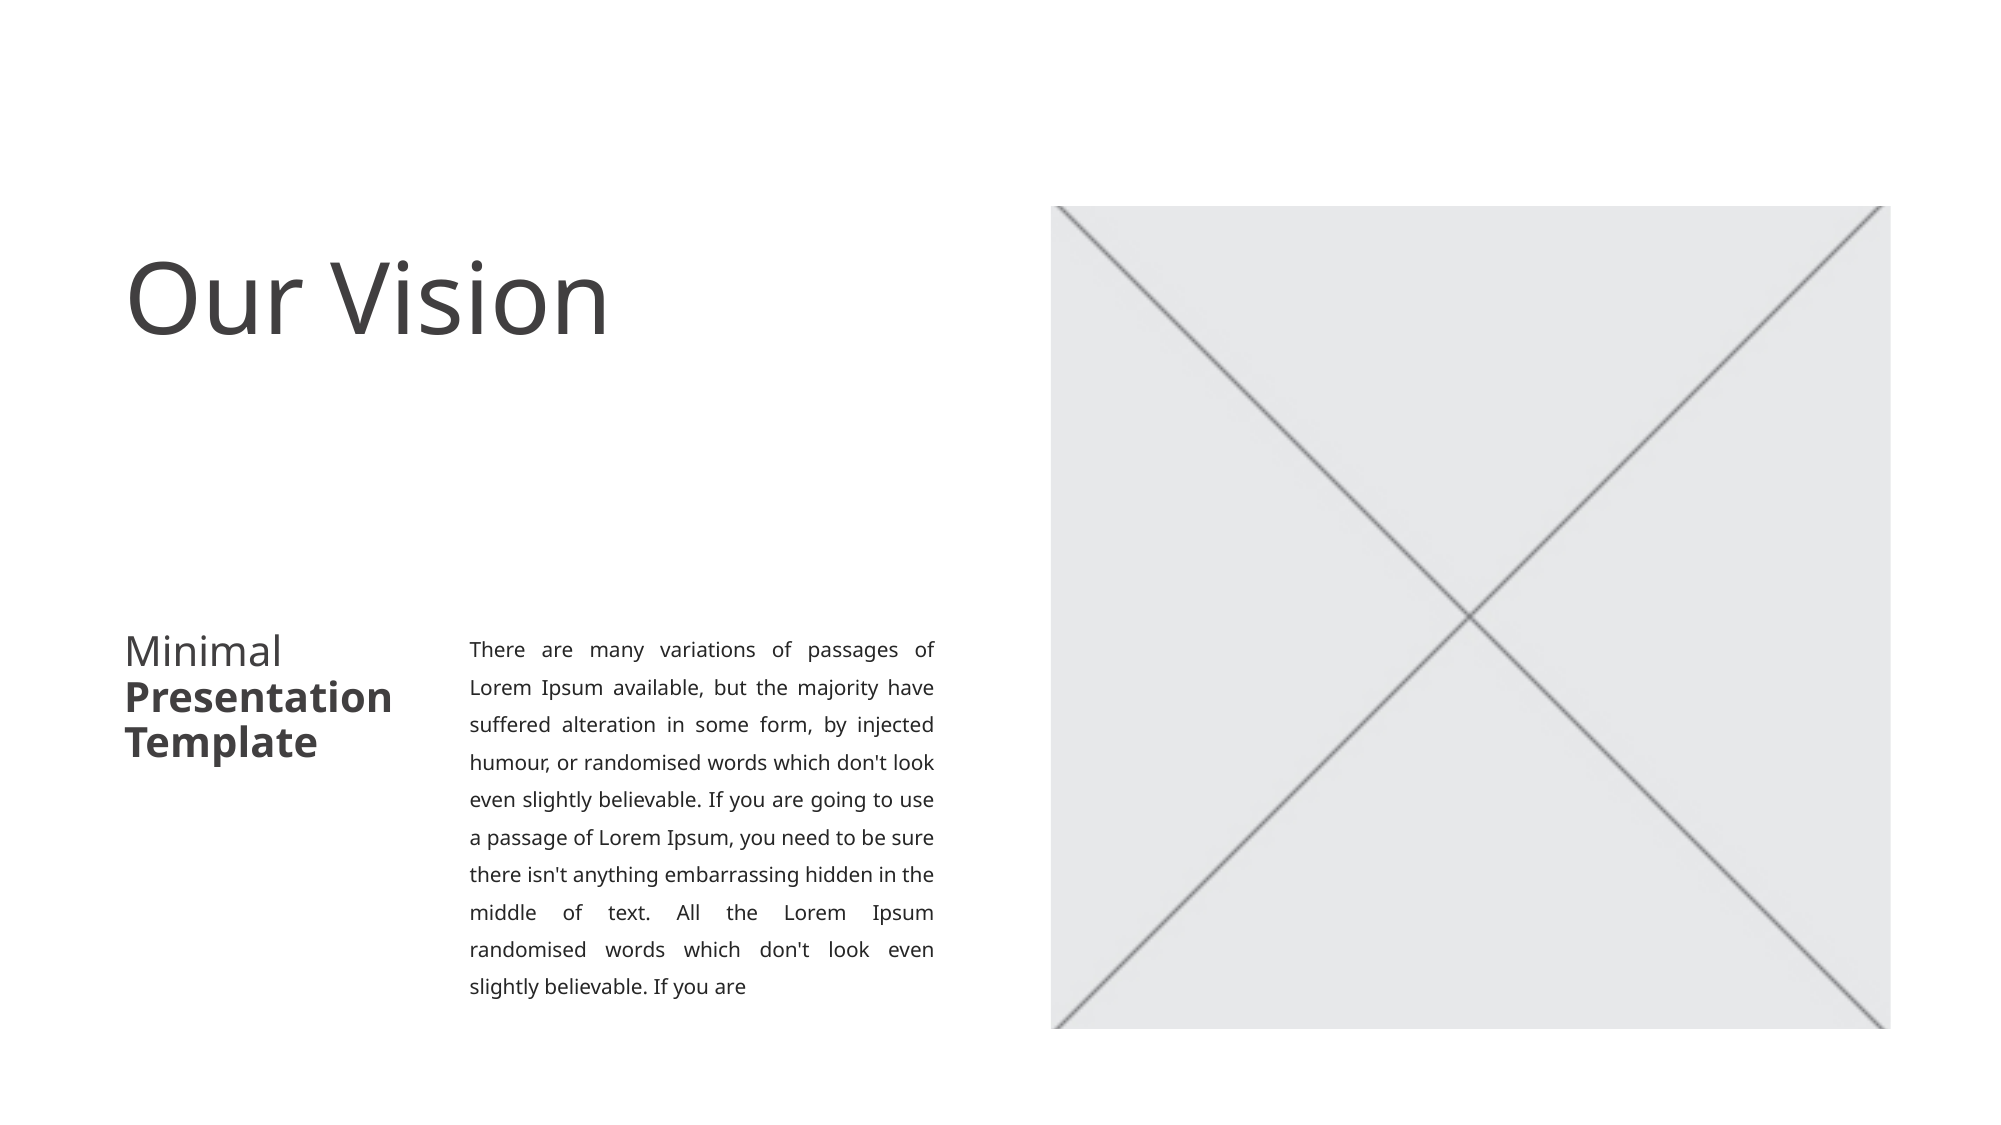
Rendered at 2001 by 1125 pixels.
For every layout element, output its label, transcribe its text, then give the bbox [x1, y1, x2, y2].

text_box Our Vision [108, 205, 871, 384]
text_box Template [109, 708, 451, 774]
text_box There are many variations of passages of Lorem Ipsum available, but the majority have suffered alteration in some form, by injected humour, or randomised words which don't look even slightly believable. If you are going to use a passage of Lorem Ipsum, you need to be sure there isn't anything embarrassing hidden in the middle of text. All the Lorem Ipsum randomised words which don't look even slightly believable. If you are [454, 617, 950, 1007]
picture [1050, 206, 1891, 1029]
text_box Minimal [109, 617, 451, 663]
text_box Presentation [109, 663, 451, 708]
